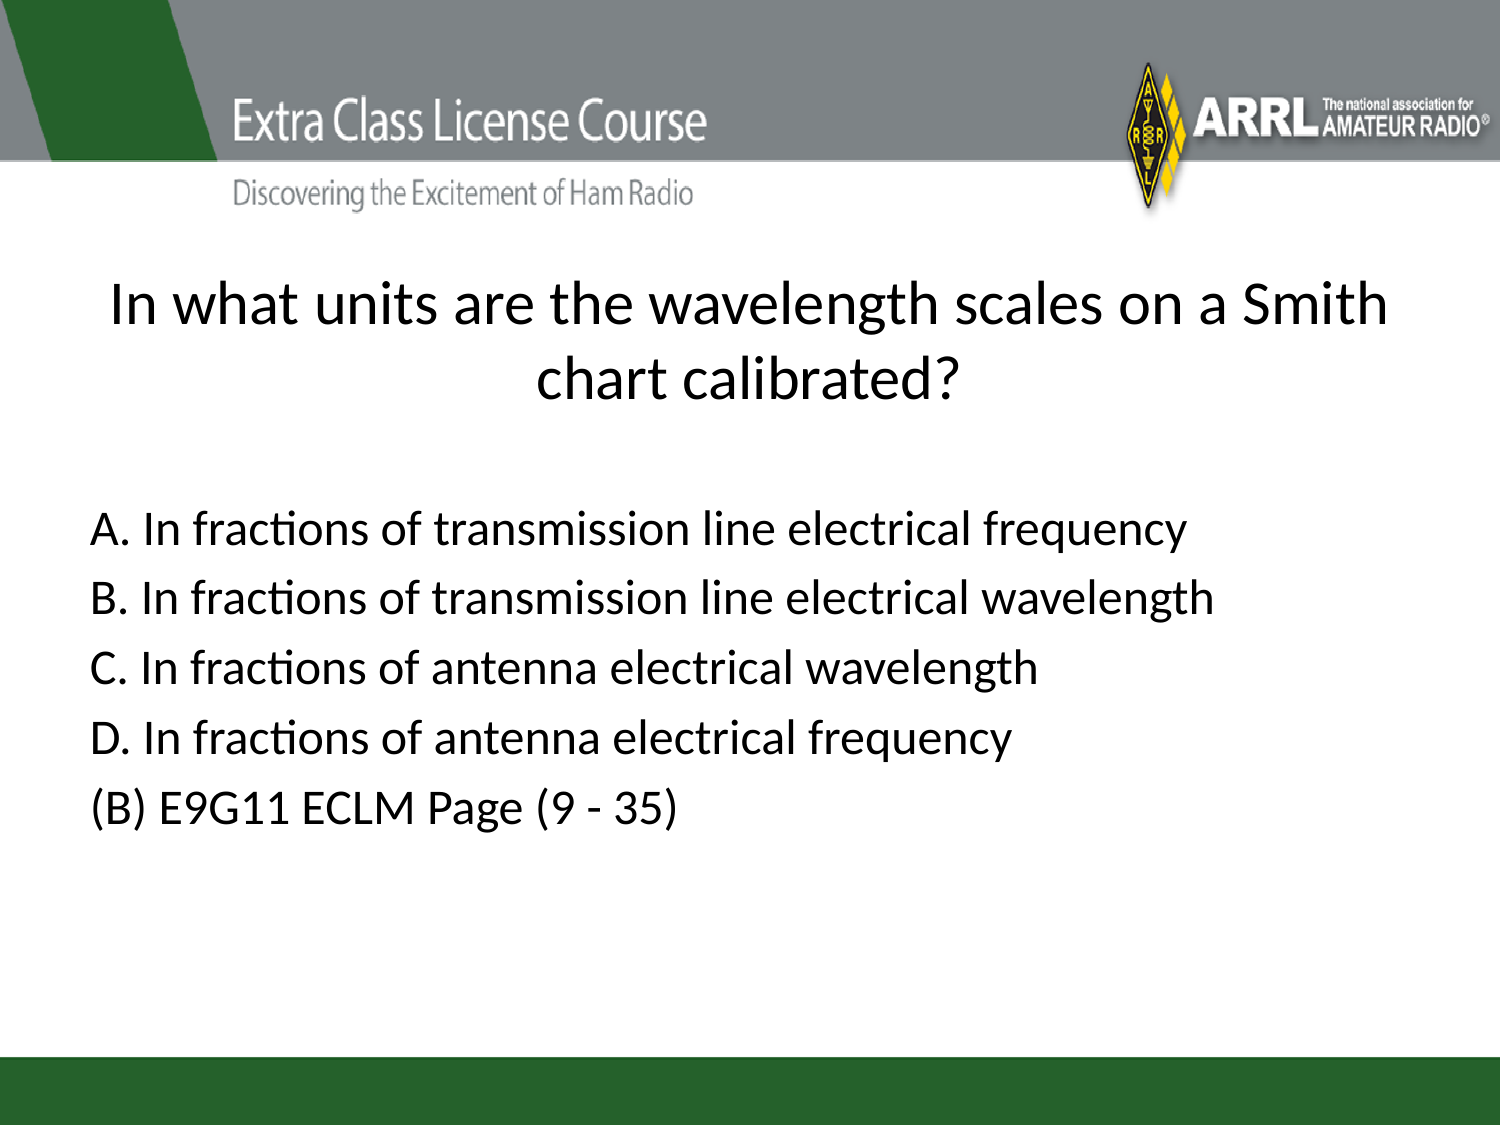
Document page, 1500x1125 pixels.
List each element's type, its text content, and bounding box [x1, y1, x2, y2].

title In what units are the wavelength scales on a Smith chart calibrated? [75, 254, 1425, 435]
list A. In fractions of transmission line electrical frequency B. In fractions of transmission line electrical wavelength C. In fractions of antenna electrical wavelength D. In fractions of antenna electrical frequency (B) E9G11 ECLM Page (9 - 35) [75, 487, 1425, 1005]
picture [0, 0, 1500, 1125]
